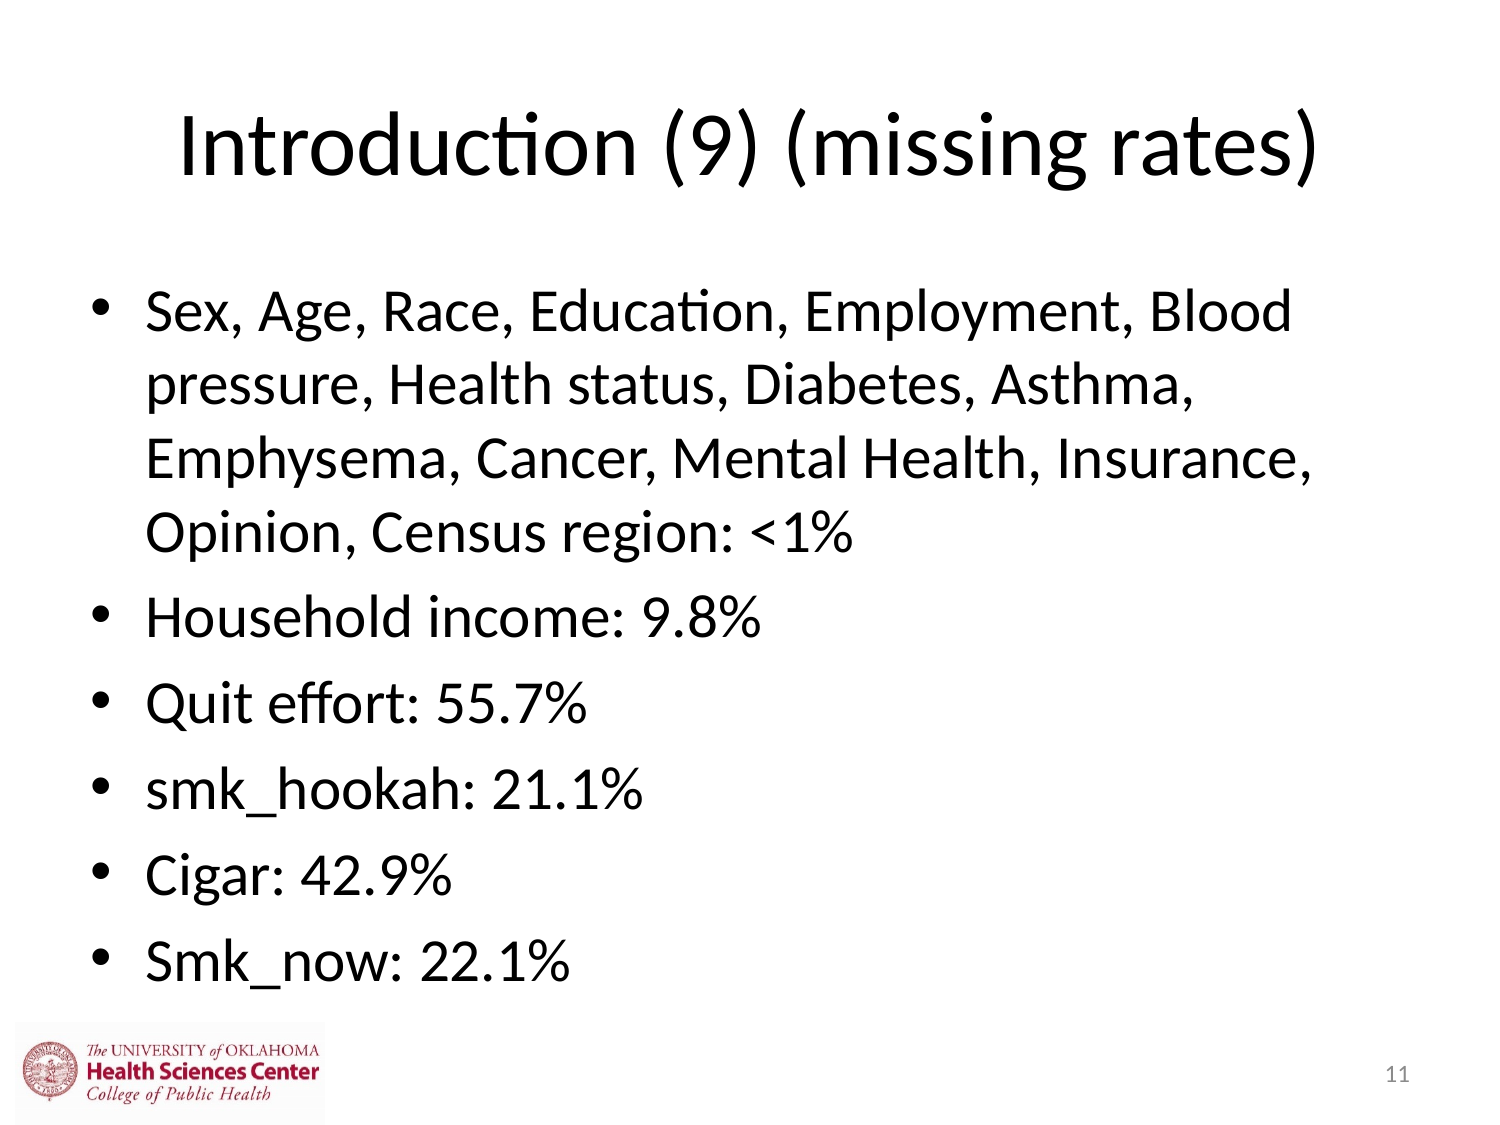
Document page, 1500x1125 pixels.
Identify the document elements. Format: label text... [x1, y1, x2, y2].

slide_number 11 [1074, 1042, 1425, 1103]
list Sex, Age, Race, Education, Employment, Blood pressure, Health status, Diabetes, Asthma, Emphysema, Cancer, Mental Health, Insurance, Opinion, Census region: <1% Household income: 9.8% Quit effort: 55.7% smk_hookah: 21.1% Cigar: 42.9% Smk_now: 22.1% [75, 262, 1425, 1005]
title Introduction (9) (missing rates) [75, 45, 1425, 233]
picture [15, 1022, 325, 1125]
